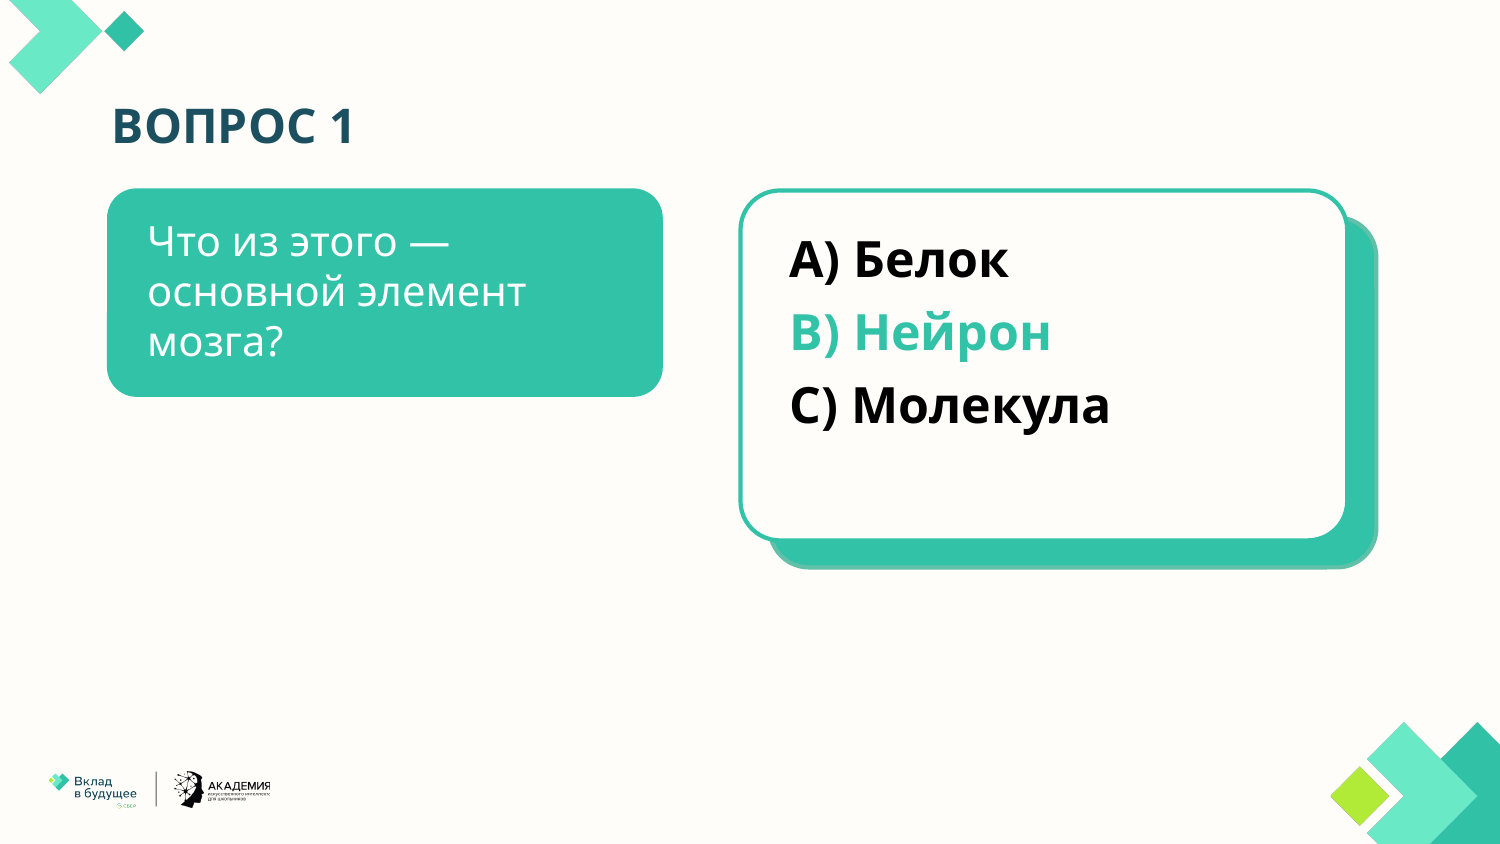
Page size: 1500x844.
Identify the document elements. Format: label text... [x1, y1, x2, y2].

picture [1330, 722, 1500, 844]
picture [31, 755, 271, 826]
text_box [109, 190, 661, 395]
text_box Что из этого — основной элемент мозга? [139, 207, 631, 373]
text_box ВОПРОС 1 [104, 81, 633, 161]
picture [9, 0, 144, 94]
text_box [740, 190, 1348, 541]
text_box А) Белок B) Нейрон C) Молекула [783, 229, 1259, 440]
text_box [771, 218, 1377, 568]
